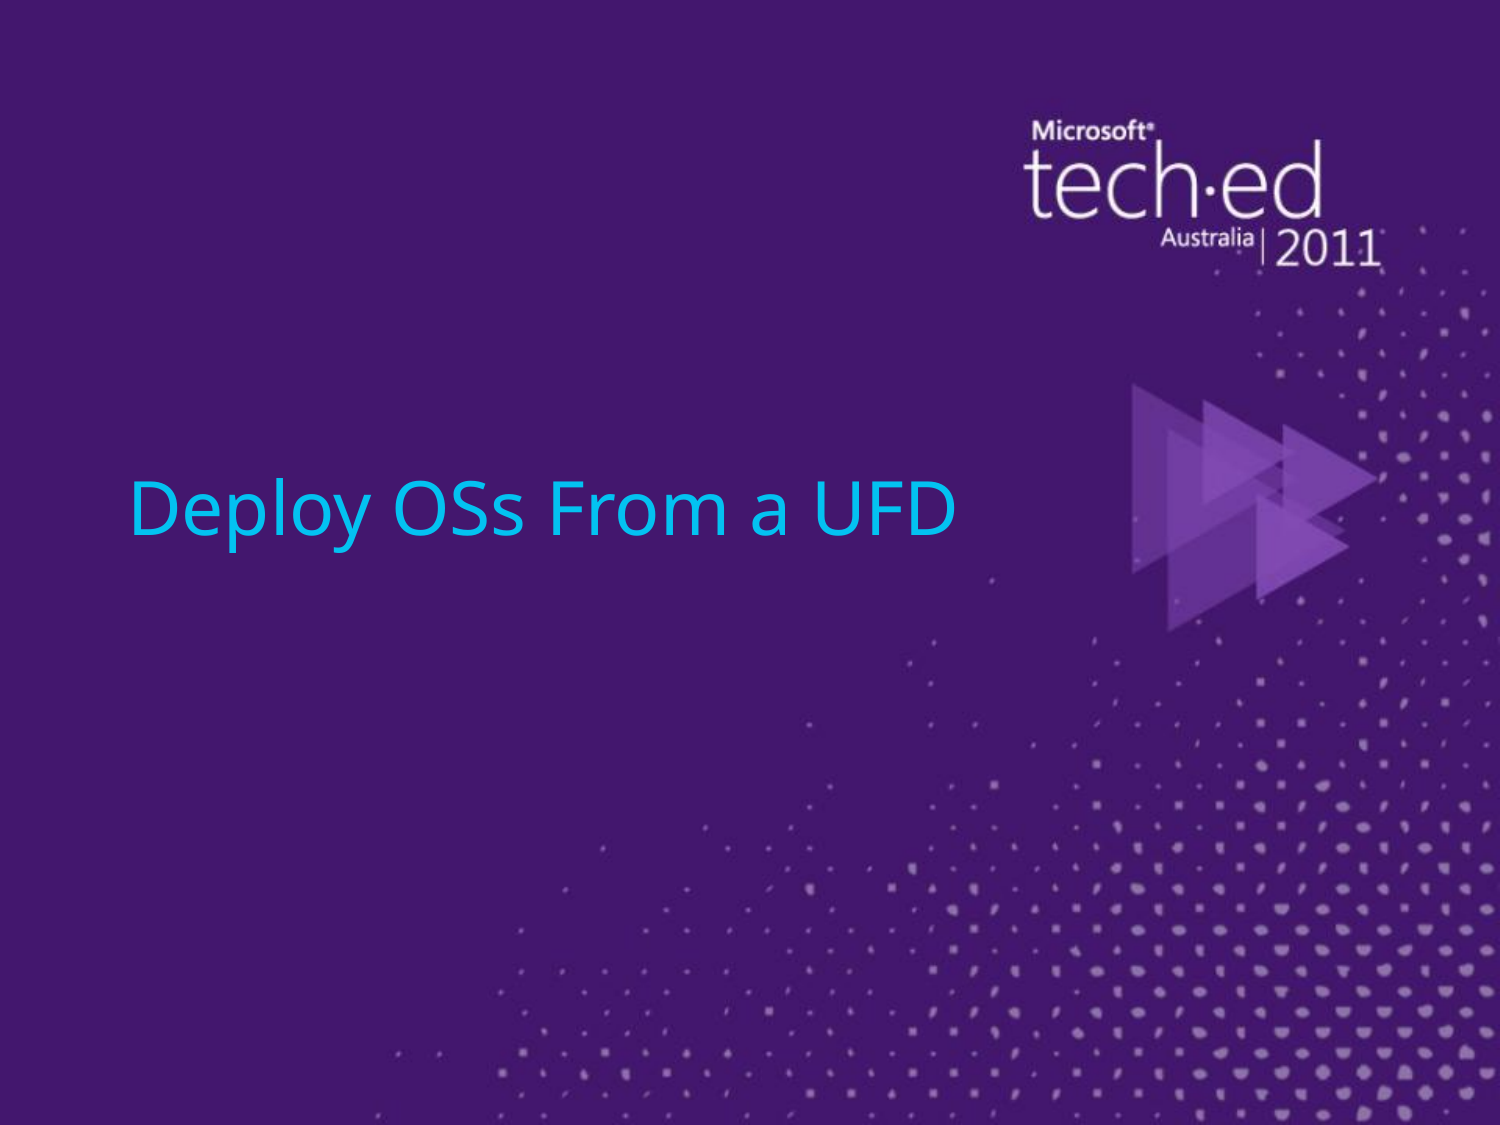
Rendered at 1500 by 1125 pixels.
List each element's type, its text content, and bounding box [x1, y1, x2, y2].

title Deploy OSs From a UFD [112, 385, 1388, 627]
picture [0, 0, 1500, 1125]
